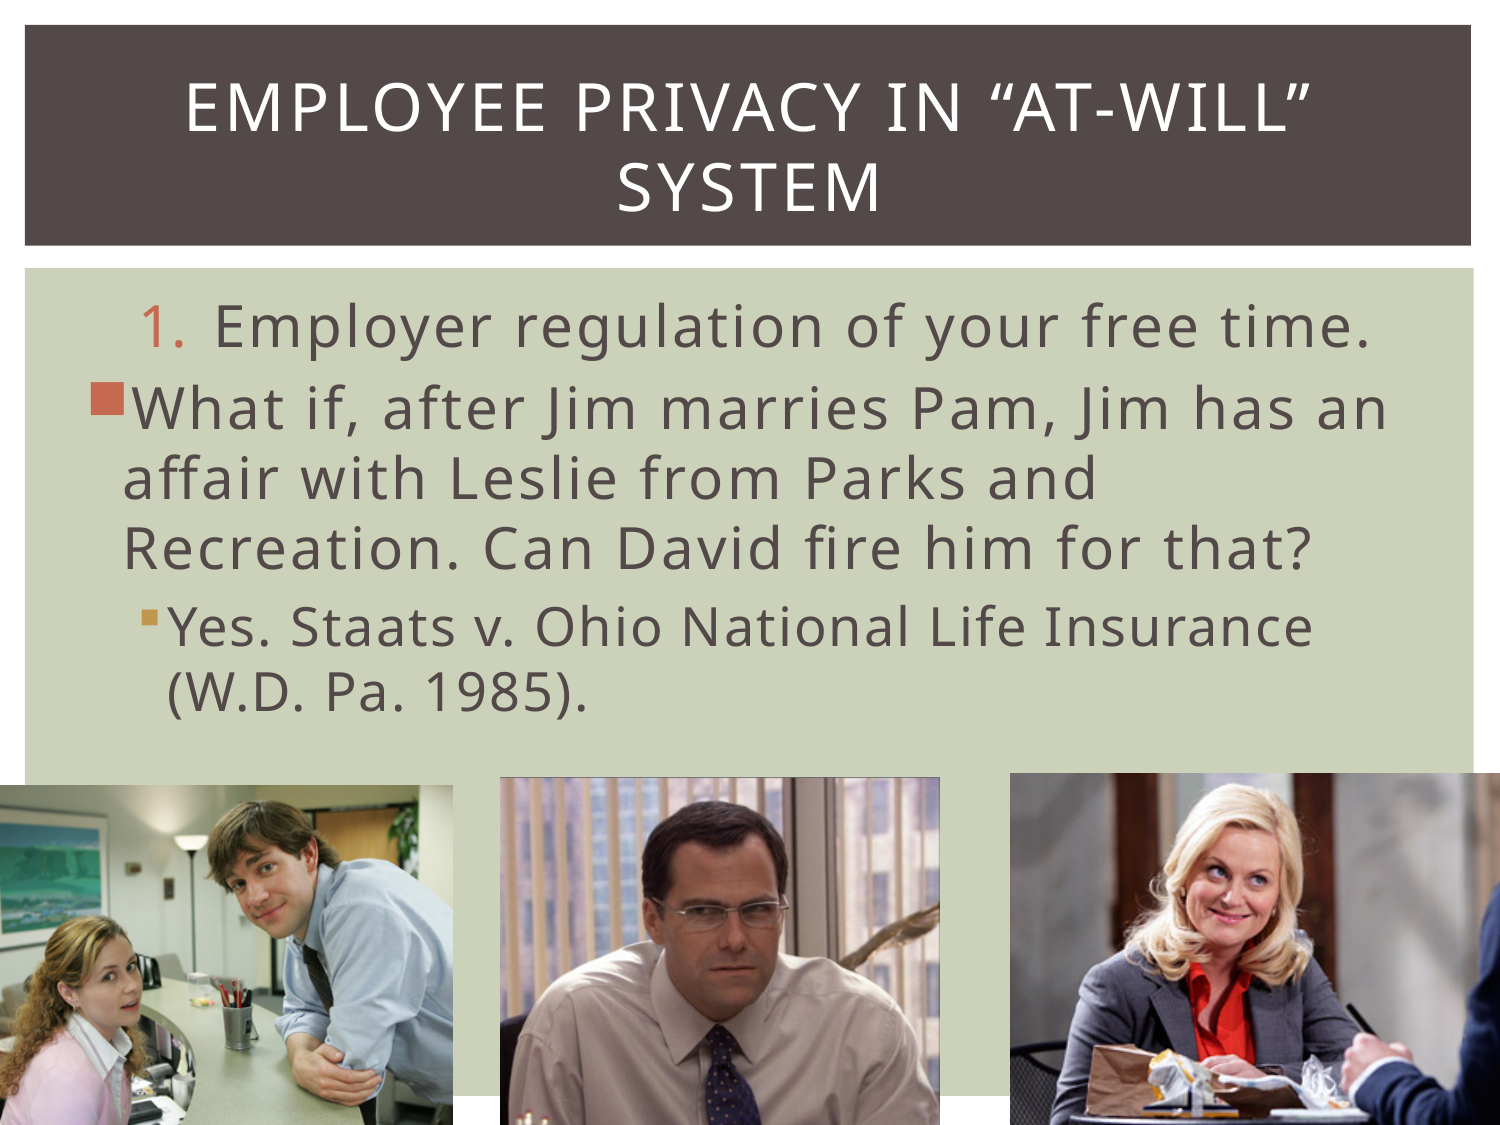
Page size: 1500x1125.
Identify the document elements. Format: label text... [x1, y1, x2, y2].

picture [1010, 773, 1500, 1125]
list Employer regulation of your free time. What if, after Jim marries Pam, Jim has an affair with Leslie from Parks and Recreation. Can David fire him for that? Yes. Staats v. Ohio National Life Insurance (W.D. Pa. 1985). [62, 281, 1442, 1005]
picture [0, 785, 453, 1125]
picture [499, 777, 940, 1125]
title Employee privacy in “at-will” system [62, 58, 1438, 232]
